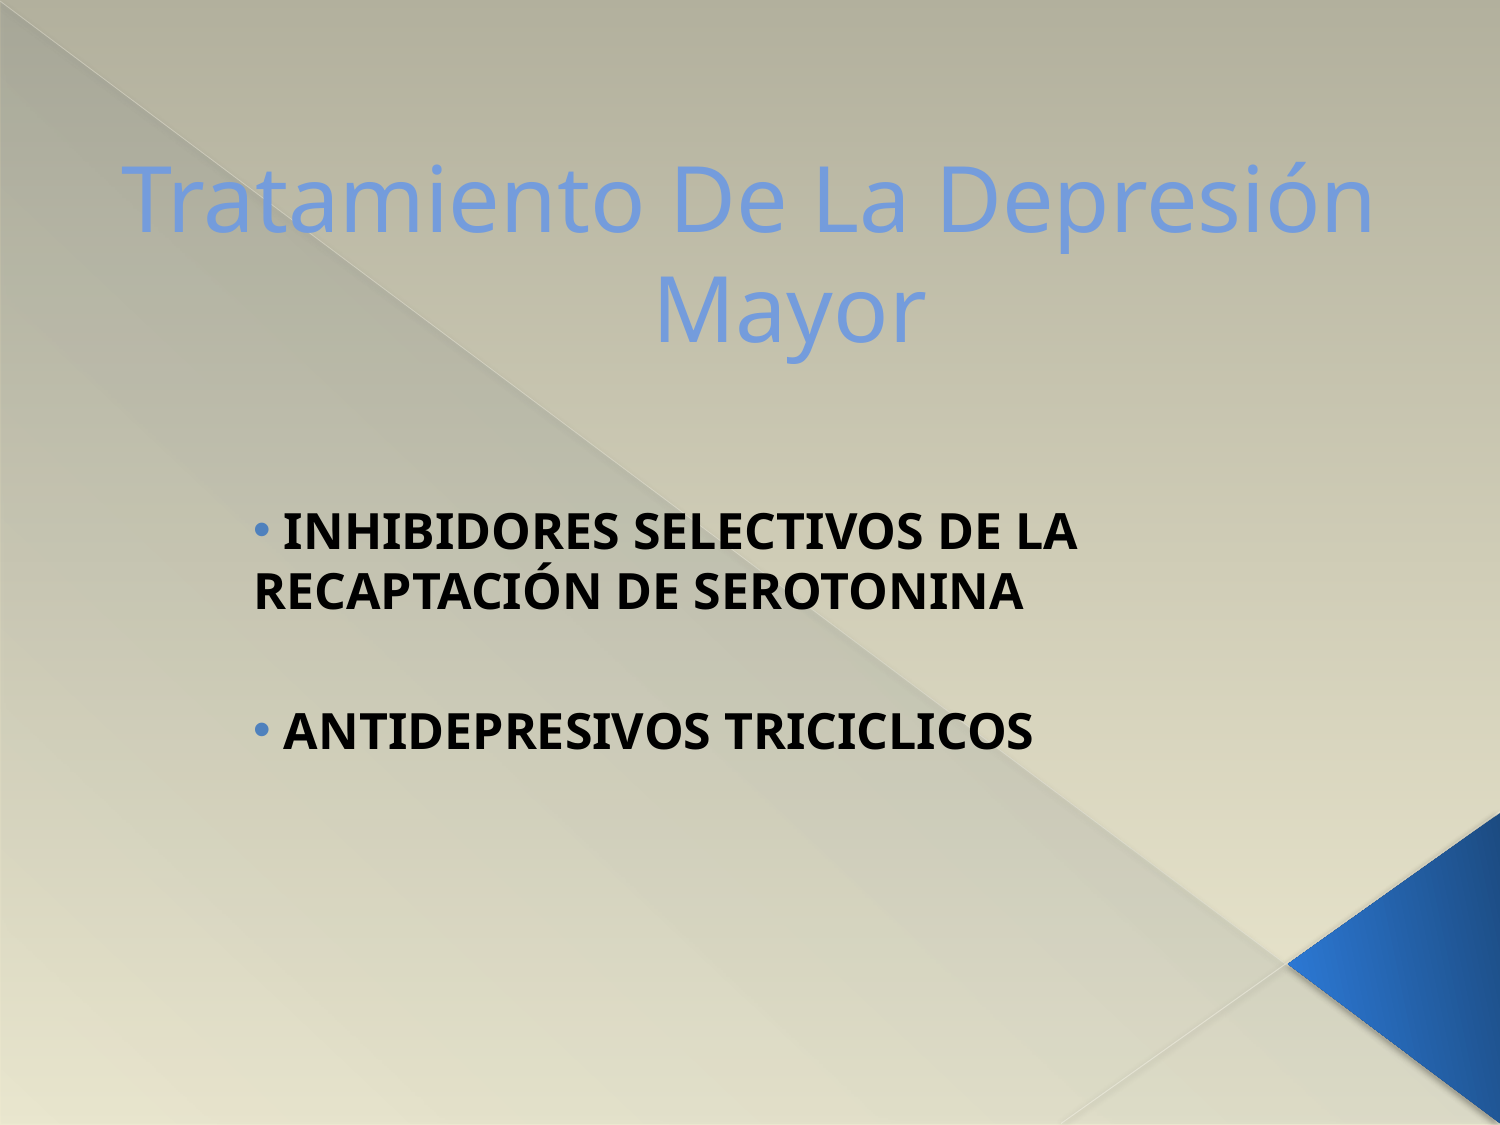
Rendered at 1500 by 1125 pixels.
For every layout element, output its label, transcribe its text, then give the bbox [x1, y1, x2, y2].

subtitle INHIBIDORES SELECTIVOS DE LA RECAPTACIÓN DE SEROTONINA ANTIDEPRESIVOS TRICICLICOS [88, 491, 1412, 780]
title Tratamiento De La Depresión Mayor [88, 127, 1412, 369]
